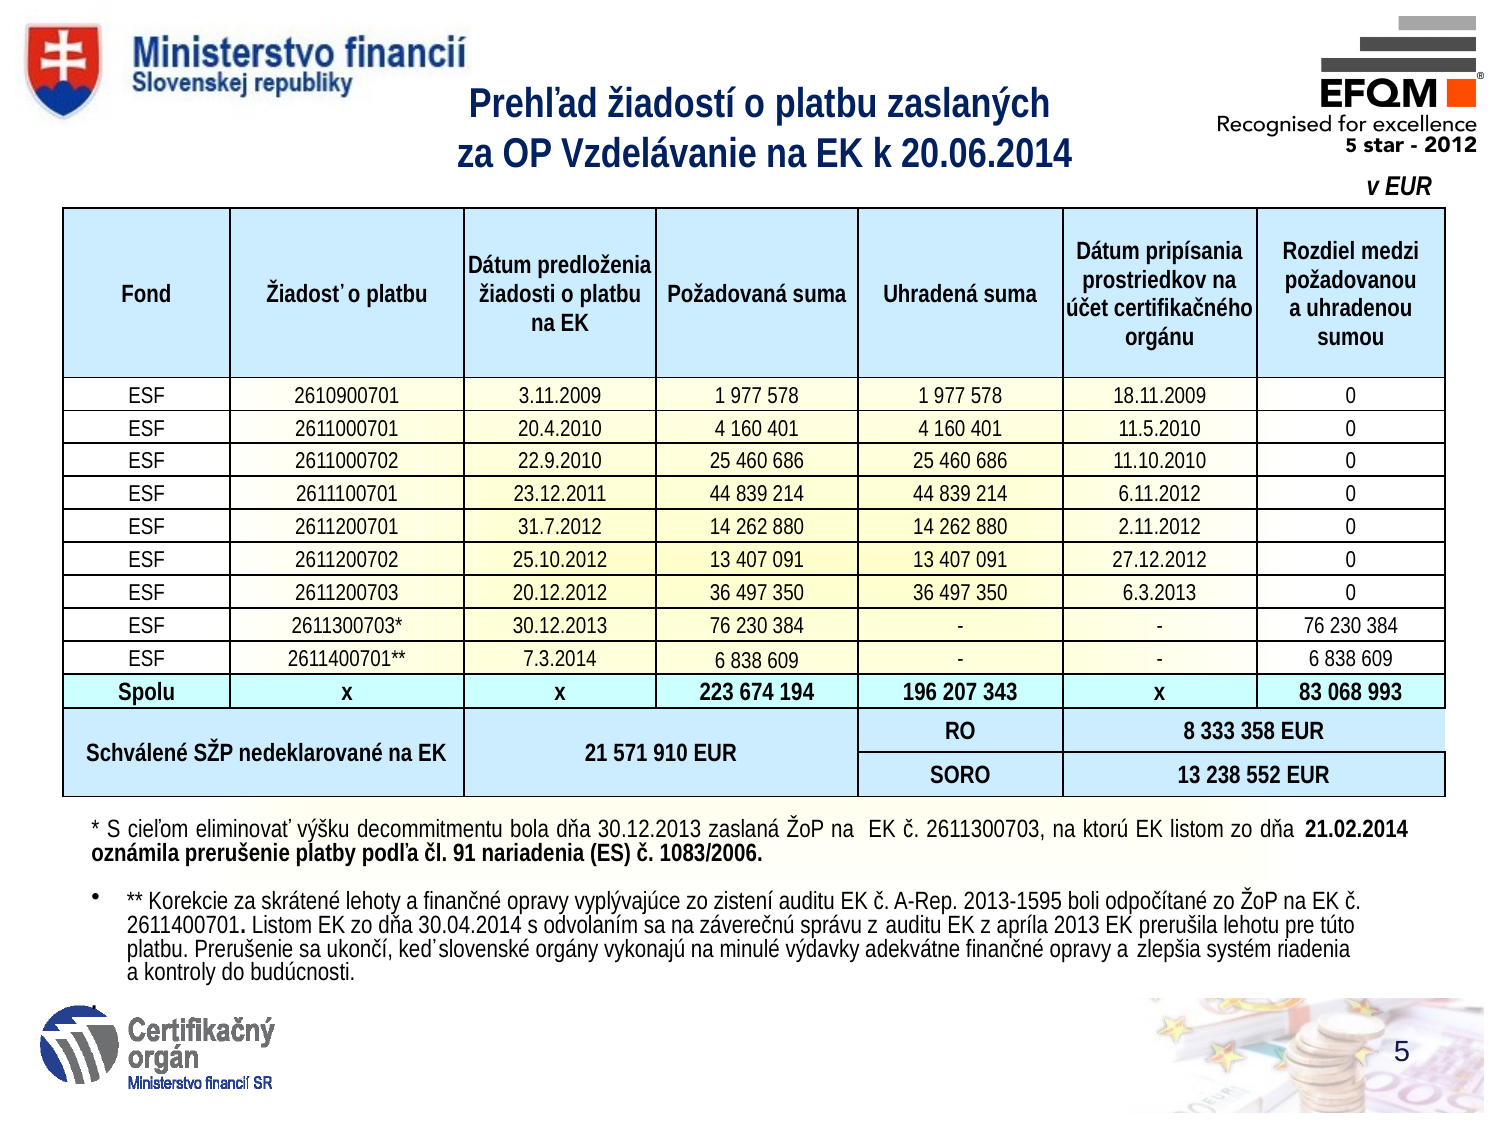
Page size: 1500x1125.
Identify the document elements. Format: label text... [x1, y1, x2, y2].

table_cell SORO [859, 753, 1062, 796]
table_cell 8 333 358 EUR [1064, 709, 1445, 751]
table_cell 11.5.2010 [1064, 411, 1256, 442]
table_cell 0 [1258, 543, 1444, 574]
table_header Fond [64, 209, 229, 377]
table_cell 2611100701 [231, 477, 463, 508]
table_cell ESF [64, 576, 229, 607]
table_cell 0 [1258, 477, 1444, 508]
table_cell 0 [1258, 411, 1444, 442]
table_cell - [1064, 609, 1256, 640]
picture [15, 0, 502, 143]
table_cell RO [859, 709, 1062, 751]
table_cell ESF [64, 609, 229, 640]
table_cell x [231, 675, 463, 707]
table_cell 14 262 880 [859, 510, 1062, 541]
table_cell 223 674 194 [657, 675, 857, 707]
table_cell 2611200702 [231, 543, 463, 574]
table_cell 25 460 686 [859, 444, 1062, 475]
table_cell x [1064, 675, 1256, 707]
table_cell 2610900701 [231, 378, 463, 410]
table_cell 2.11.2012 [1064, 510, 1256, 541]
table_header Rozdiel medzi požadovanou a uhradenou sumou [1258, 209, 1444, 377]
table_cell 44 839 214 [859, 477, 1062, 508]
table_cell ESF [64, 444, 229, 475]
table_cell ESF [64, 510, 229, 541]
slide_number 5 [1074, 1024, 1425, 1103]
table_cell - [859, 642, 1062, 673]
table_cell 0 [1258, 378, 1444, 410]
table_header Požadovaná suma [657, 209, 857, 377]
table_cell 20.12.2012 [465, 576, 655, 607]
table_header Uhradená suma [859, 209, 1062, 377]
table_cell 36 497 350 [859, 576, 1062, 607]
table_cell 4 160 401 [859, 411, 1062, 442]
table_cell 4 160 401 [657, 411, 857, 442]
text_box Prehľad žiadostí o platbu zaslaných za OP Vzdelávanie na EK k 20.06.2014 [29, 66, 1500, 185]
table_cell 196 207 343 [859, 675, 1062, 707]
table_cell 83 068 993 [1258, 675, 1444, 707]
table_cell 22.9.2010 [465, 444, 655, 475]
table_cell Spolu [64, 675, 229, 707]
table_cell 1 977 578 [859, 378, 1062, 410]
table_cell x [465, 675, 655, 707]
table_cell 13 238 552 EUR [1064, 753, 1444, 796]
table_cell Schválené SŽP nedeklarované na EK [64, 709, 463, 796]
table_cell 21 571 910 EUR [465, 709, 857, 796]
table_cell 1 977 578 [657, 378, 857, 410]
table_cell - [1064, 642, 1256, 673]
table_cell ESF [64, 477, 229, 508]
table_cell 7.3.2014 [465, 642, 655, 673]
table_cell 14 262 880 [657, 510, 857, 541]
table_header Dátum pripísania prostriedkov na účet certifikačného orgánu [1064, 209, 1256, 377]
table_cell 20.4.2010 [465, 411, 655, 442]
text_box v EUR [1340, 185, 1447, 209]
text_box * S cieľom eliminovať výšku decommitmentu bola dňa 30.12.2013 zaslaná ŽoP na EK č. 2611300703, na ktorú EK listom zo dňa 21.02.2014 oznámila prerušenie platby podľa čl. 91 nariadenia (ES) č. 1083/2006. ** Korekcie za skrátené lehoty a finančné opravy vyplývajúce zo zistení auditu EK č. A-Rep. 2013-1595 boli odpočítané zo ŽoP na EK č. 2611400701. Listom EK zo dňa 30.04.2014 s odvolaním sa na záverečnú správu z auditu EK z apríla 2013 EK prerušila lehotu pre túto platbu. Prerušenie sa ukončí, keď slovenské orgány vykonajú na minulé výdavky adekvátne finančné opravy a zlepšia systém riadenia a kontroly do budúcnosti. . [76, 810, 1424, 1022]
table_cell 76 230 384 [1258, 609, 1444, 640]
table_header Dátum predloženia žiadosti o platbu na EK [465, 209, 655, 377]
table_cell - [859, 609, 1062, 640]
table_cell 6.11.2012 [1064, 477, 1256, 508]
picture [1216, 16, 1484, 66]
table_cell 2611200701 [231, 510, 463, 541]
table_cell 44 839 214 [657, 477, 857, 508]
table_cell 13 407 091 [859, 543, 1062, 574]
table_cell 6 838 609 [657, 642, 857, 673]
table_cell 27.12.2012 [1064, 543, 1256, 574]
picture [1129, 998, 1484, 1113]
table_cell 23.12.2011 [465, 477, 655, 508]
table_cell 30.12.2013 [465, 609, 655, 640]
table_cell 6 838 609 [1258, 642, 1444, 673]
table_cell 6.3.2013 [1064, 576, 1256, 607]
table_cell ESF [64, 543, 229, 574]
table_cell 2611000702 [231, 444, 463, 475]
table_cell 36 497 350 [657, 576, 857, 607]
table_cell ESF [64, 411, 229, 442]
table_cell 76 230 384 [657, 609, 857, 640]
table_cell 0 [1258, 576, 1444, 607]
table_cell 25 460 686 [657, 444, 857, 475]
table_header Žiadosť o platbu [231, 209, 463, 377]
table_cell 0 [1258, 444, 1444, 475]
table_cell 11.10.2010 [1064, 444, 1256, 475]
table_cell 0 [1258, 510, 1444, 541]
table_cell 3.11.2009 [465, 378, 655, 410]
table_cell ESF [64, 642, 229, 673]
table_cell 31.7.2012 [465, 510, 655, 541]
table_cell 2611400701** [231, 642, 463, 673]
table_cell ESF [64, 378, 229, 410]
table_cell 2611000701 [231, 411, 463, 442]
table_cell 13 407 091 [657, 543, 857, 574]
table_cell 25.10.2012 [465, 543, 655, 574]
table_cell 18.11.2009 [1064, 378, 1256, 410]
table_cell 2611300703* [231, 609, 463, 640]
table_cell 2611200703 [231, 576, 463, 607]
